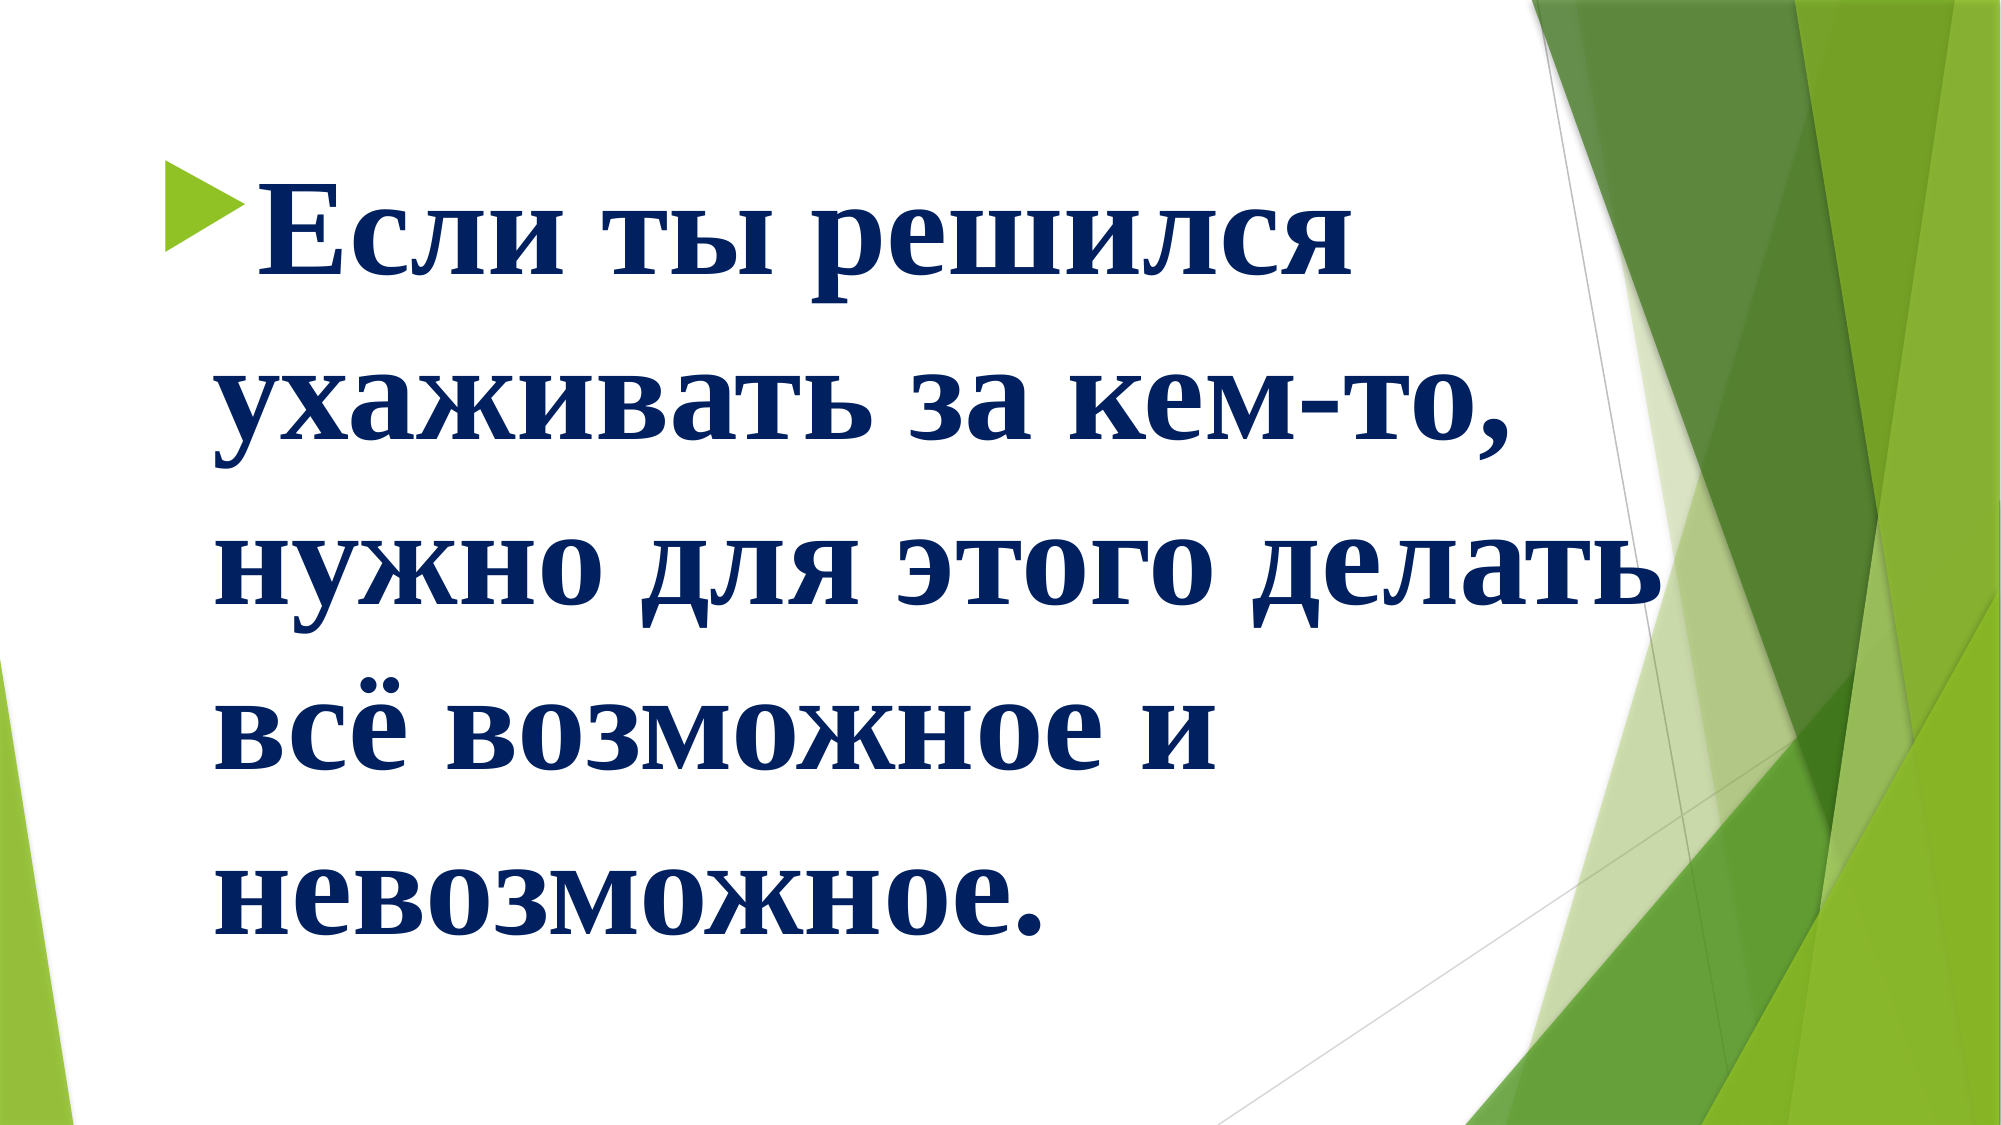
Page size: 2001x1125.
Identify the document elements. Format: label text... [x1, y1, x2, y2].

list Если ты решился ухаживать за кем-то, нужно для этого делать всё возможное и невозможное. [140, 129, 1810, 1039]
